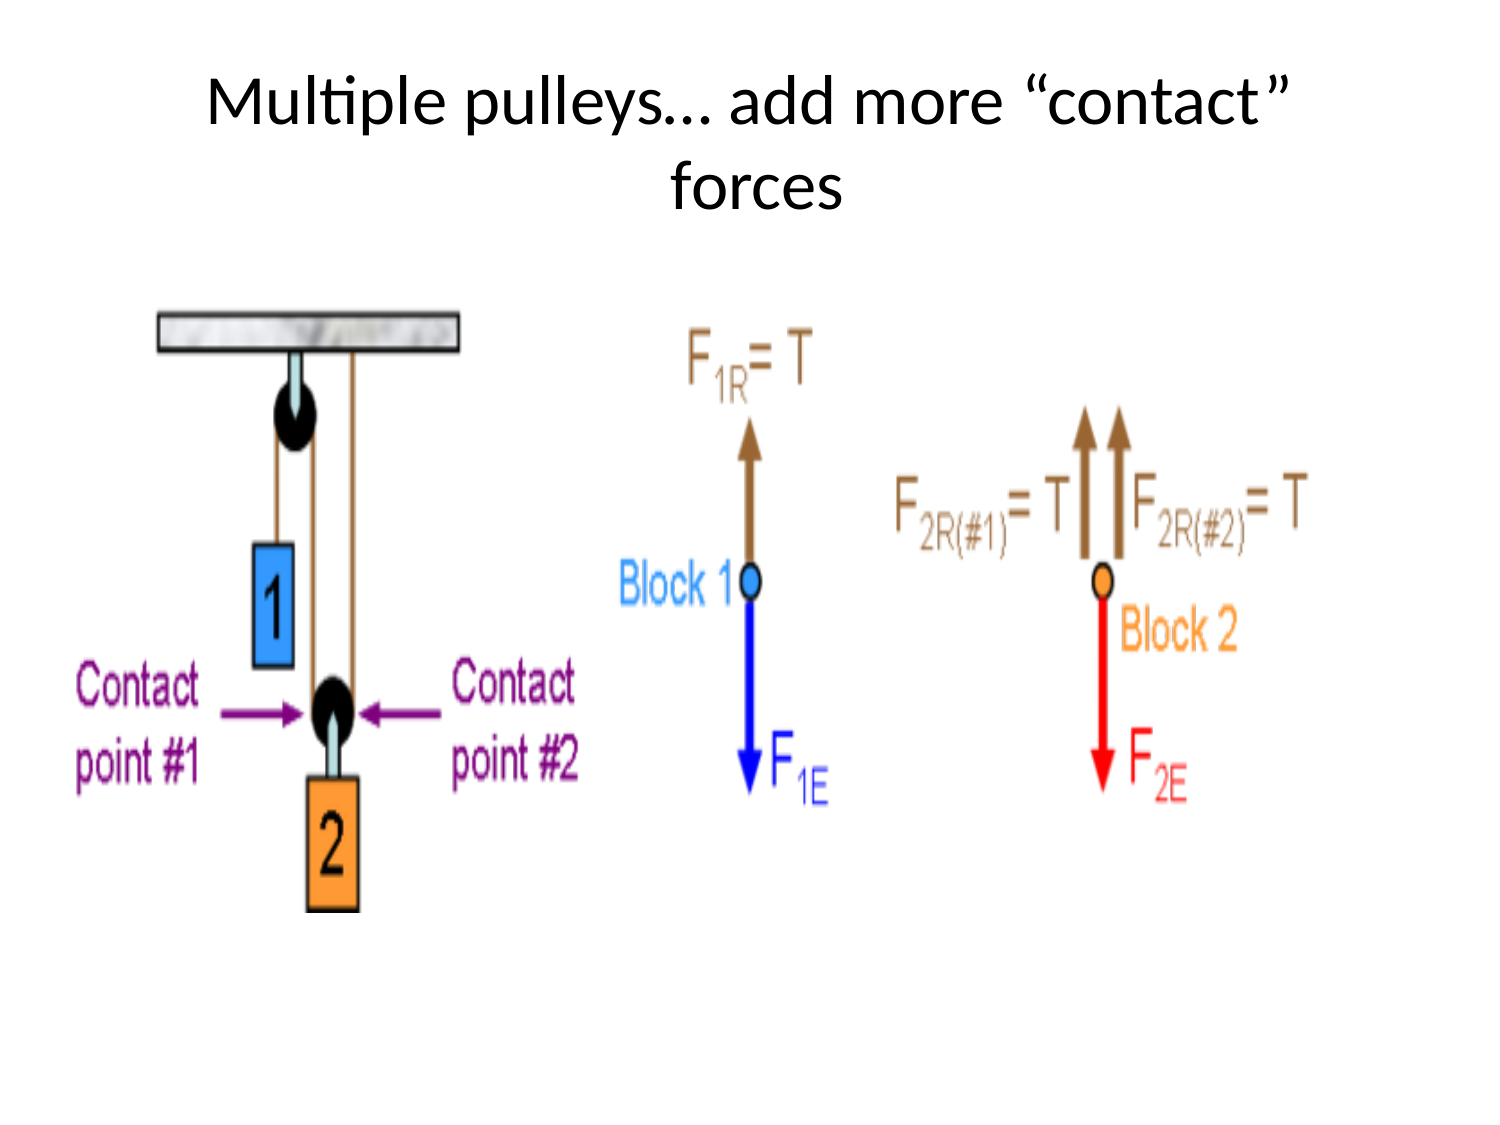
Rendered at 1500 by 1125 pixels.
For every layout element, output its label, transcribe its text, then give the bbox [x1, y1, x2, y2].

title Multiple pulleys… add more “contact” forces [75, 45, 1425, 233]
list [49, 287, 1376, 913]
